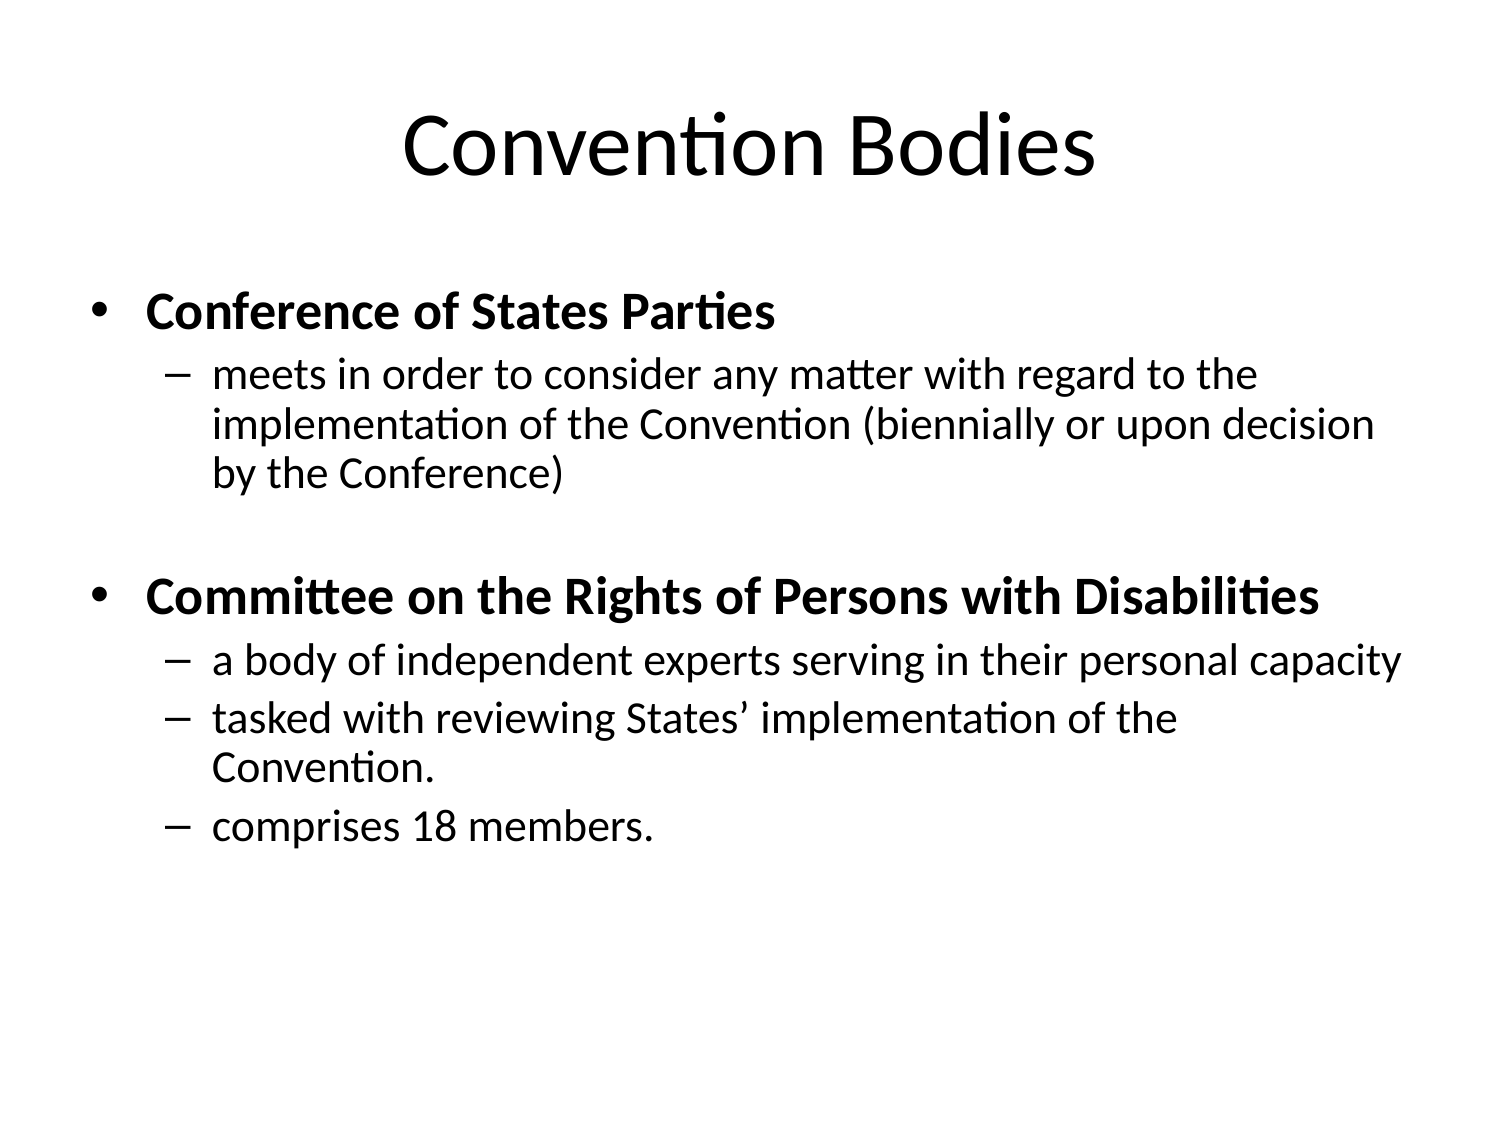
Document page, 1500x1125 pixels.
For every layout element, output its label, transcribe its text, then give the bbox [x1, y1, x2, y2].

title Convention Bodies [75, 45, 1425, 233]
list Conference of States Parties meets in order to consider any matter with regard to the implementation of the Convention (biennially or upon decision by the Conference) Committee on the Rights of Persons with Disabilities a body of independent experts serving in their personal capacity tasked with reviewing States’ implementation of the Convention. comprises 18 members. [75, 275, 1425, 1019]
